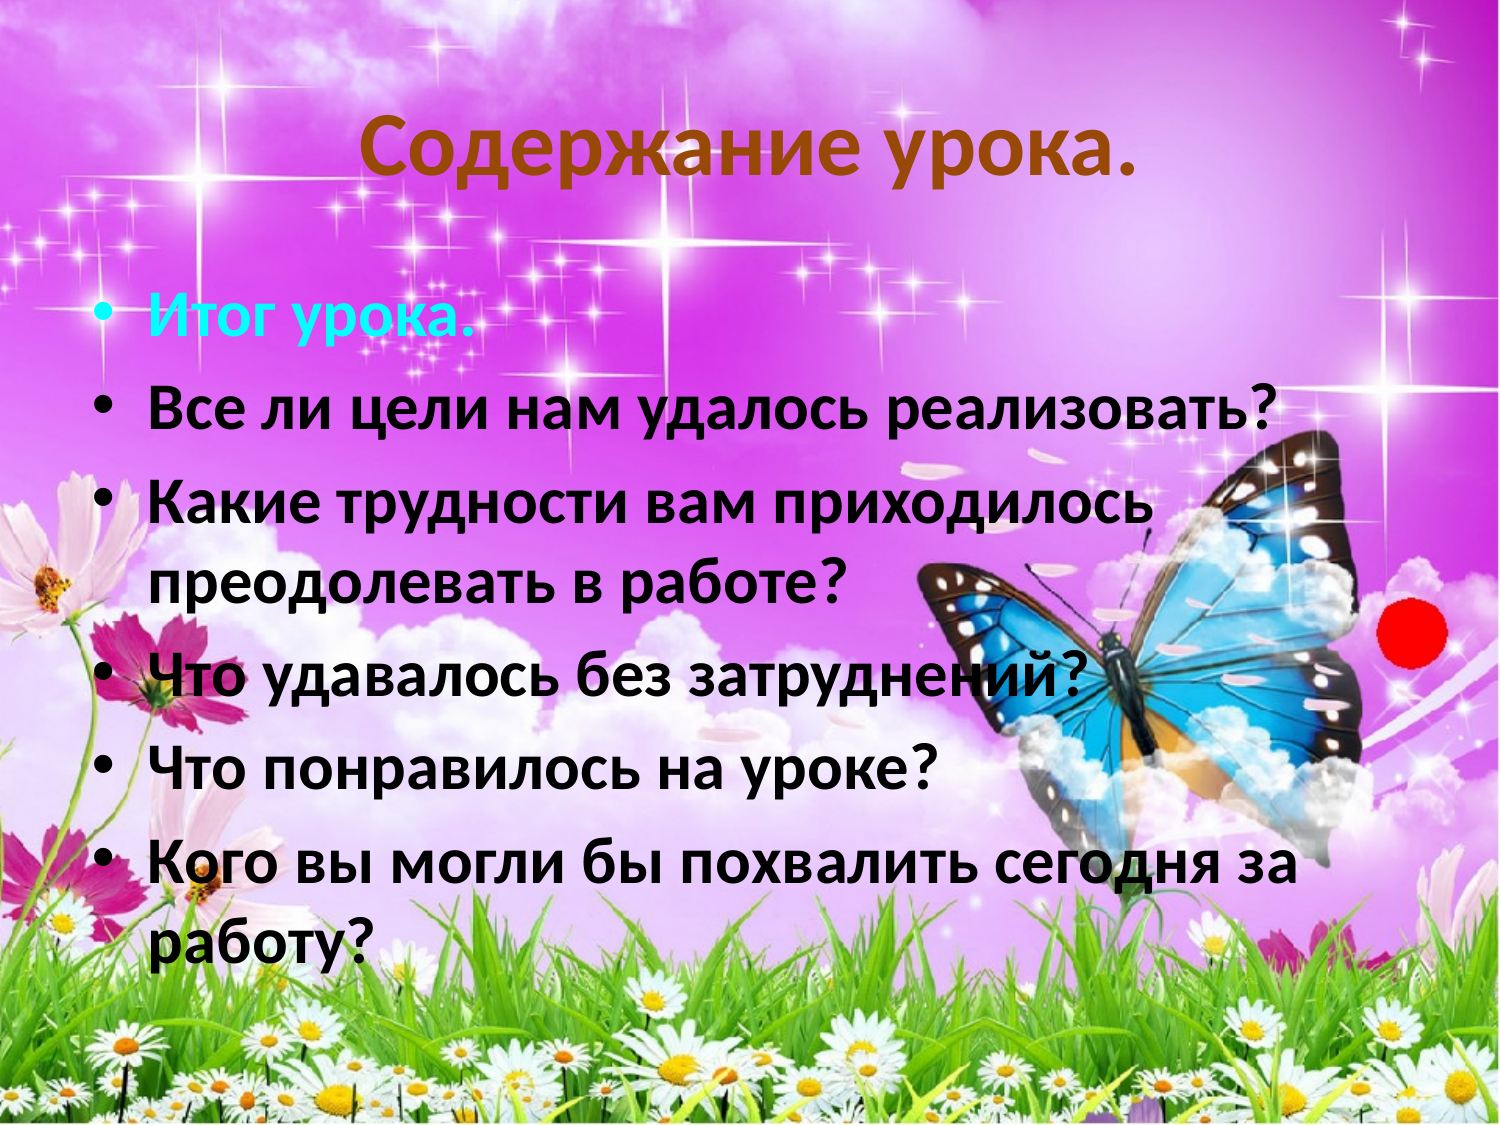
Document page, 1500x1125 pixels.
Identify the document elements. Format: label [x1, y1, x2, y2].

list [0, 0, 1500, 1125]
